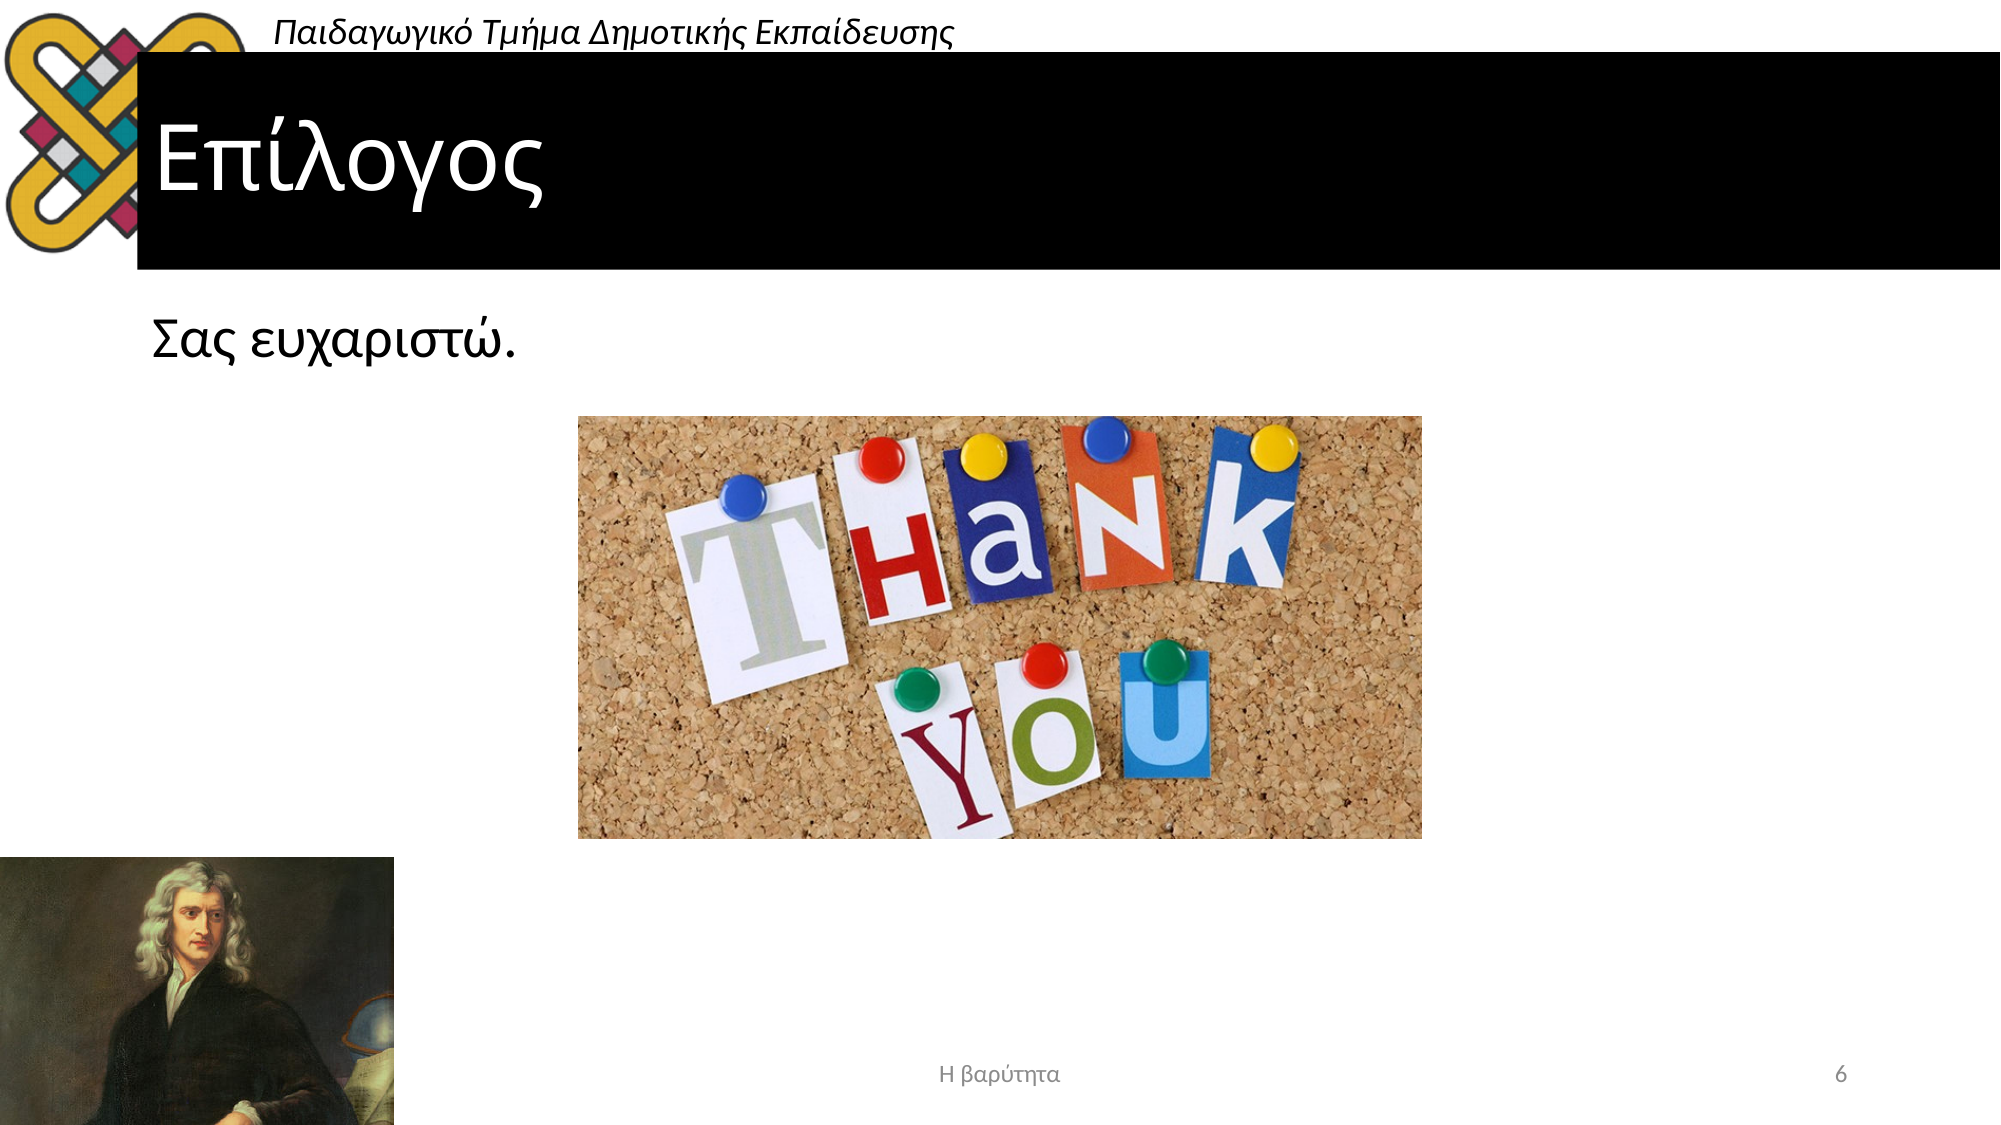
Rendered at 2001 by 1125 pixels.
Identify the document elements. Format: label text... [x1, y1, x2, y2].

picture [0, 0, 255, 259]
footer Η βαρύτητα [662, 1042, 1338, 1103]
slide_number 6 [1412, 1042, 1863, 1103]
list Σας ευχαριστώ. [137, 299, 1863, 1014]
title Επίλογος [137, 52, 2000, 270]
picture [0, 857, 394, 1125]
picture [578, 416, 1422, 839]
